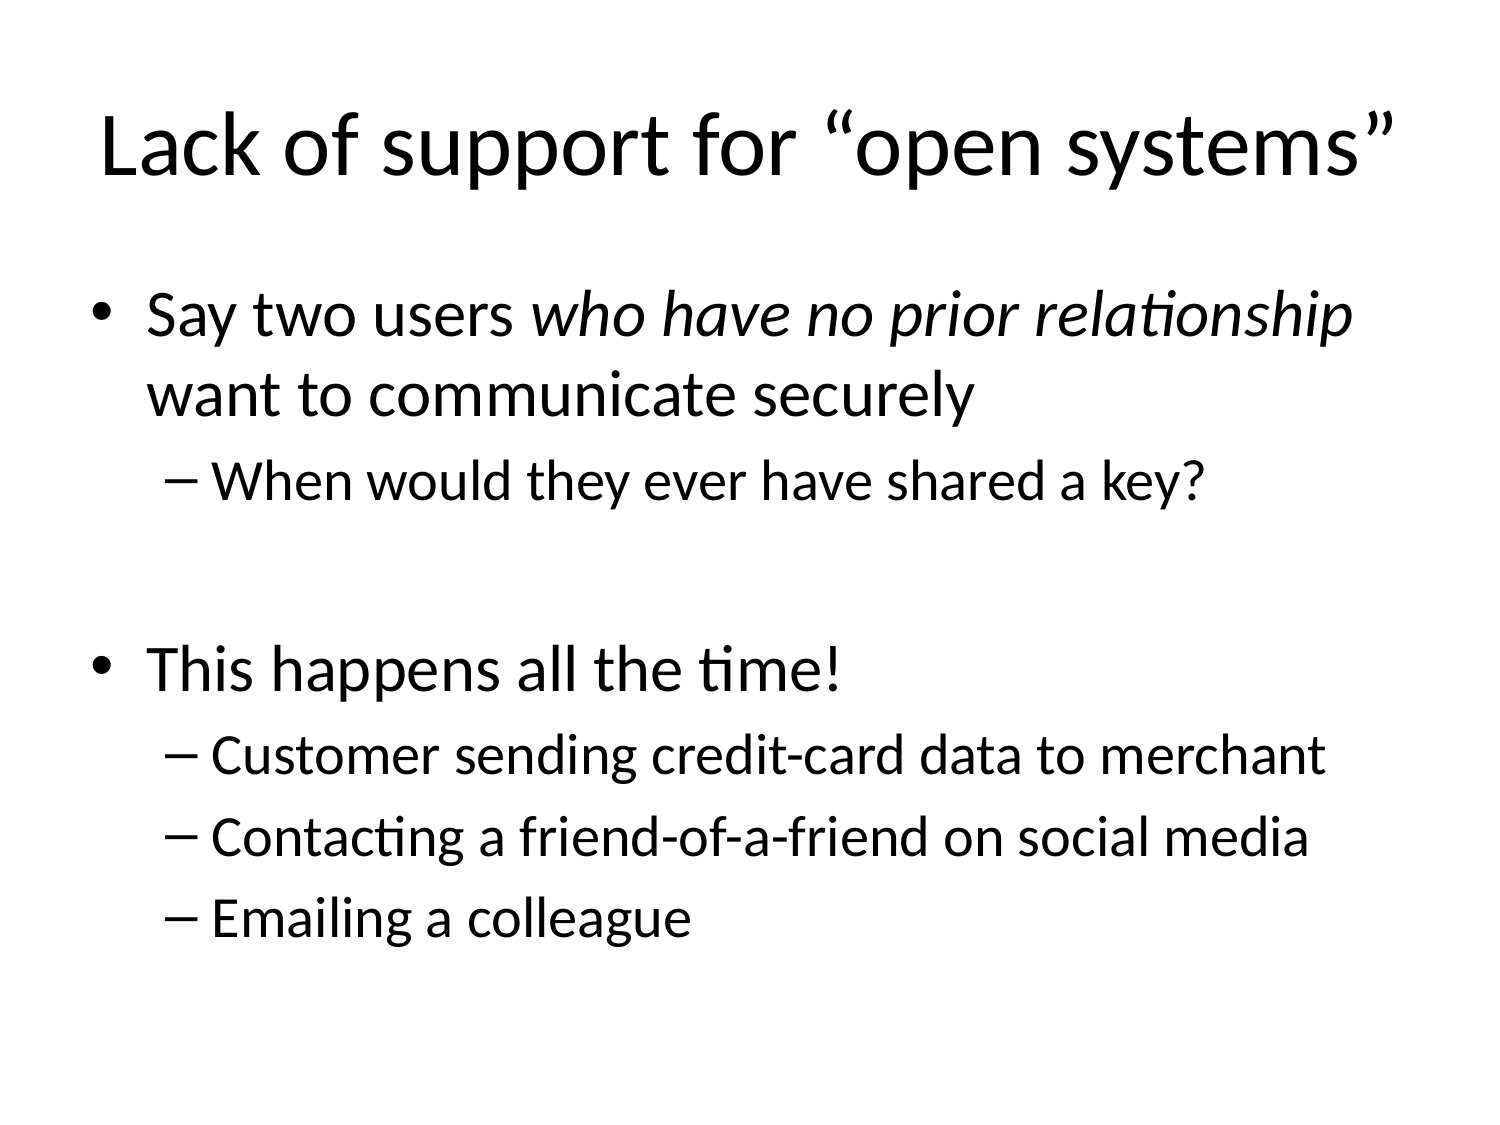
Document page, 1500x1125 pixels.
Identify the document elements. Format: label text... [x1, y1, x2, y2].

list Say two users who have no prior relationship want to communicate securely When would they ever have shared a key? This happens all the time! Customer sending credit-card data to merchant Contacting a friend-of-a-friend on social media Emailing a colleague [75, 262, 1425, 1005]
title Lack of support for “open systems” [75, 45, 1425, 233]
